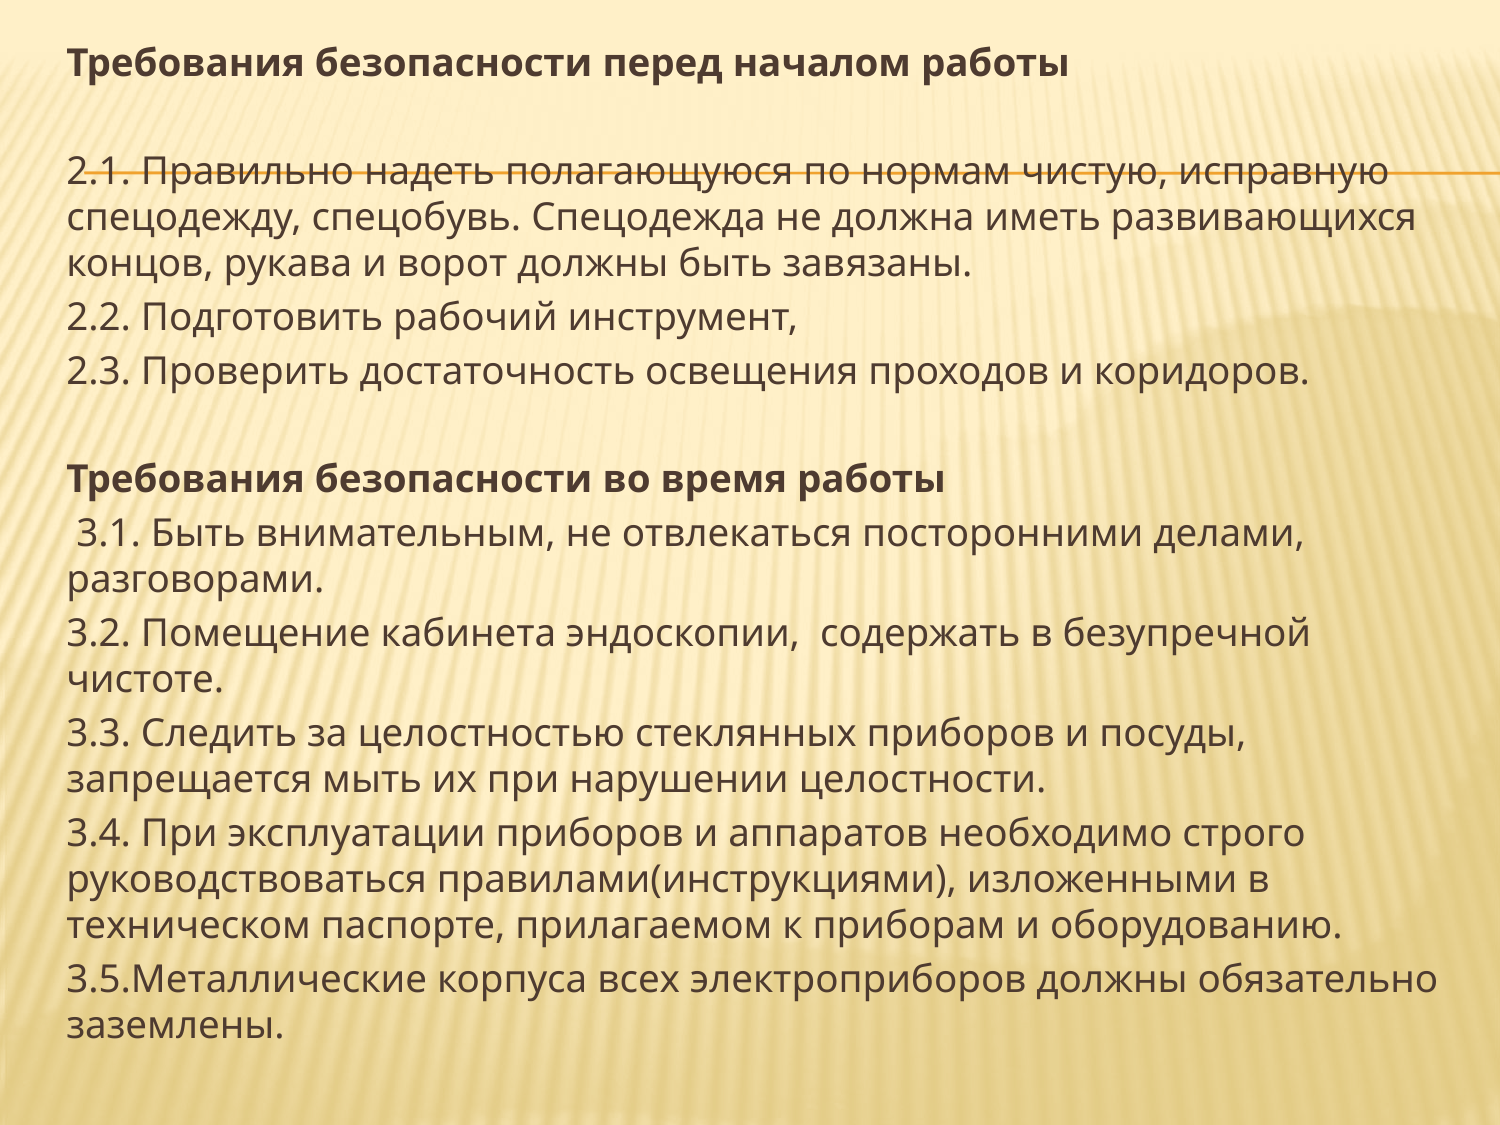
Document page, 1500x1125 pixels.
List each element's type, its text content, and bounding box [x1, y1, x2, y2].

list Требования безопасности перед началом работы 2.1. Правильно надеть полагающуюся по нормам чистую, исправную спецодежду, спецобувь. Спецодежда не должна иметь развивающихся концов, рукава и ворот должны быть завязаны. 2.2. Подготовить рабочий инструмент, 2.3. Проверить достаточность освещения проходов и коридоров. Требования безопасности во время работы 3.1. Быть внимательным, не отвлекаться посторонними делами, разговорами. 3.2. Помещение кабинета эндоскопии, содержать в безупречной чистоте. 3.3. Следить за целостностью стеклянных приборов и посуды, запрещается мыть их при нарушении целостности. 3.4. При эксплуатации приборов и аппаратов необходимо строго руководствоваться правилами(инструкциями), изложенными в техническом паспорте, прилагаемом к приборам и оборудованию. 3.5.Металлические корпуса всех электроприборов должны обязательно заземлены. [41, 30, 1459, 1083]
